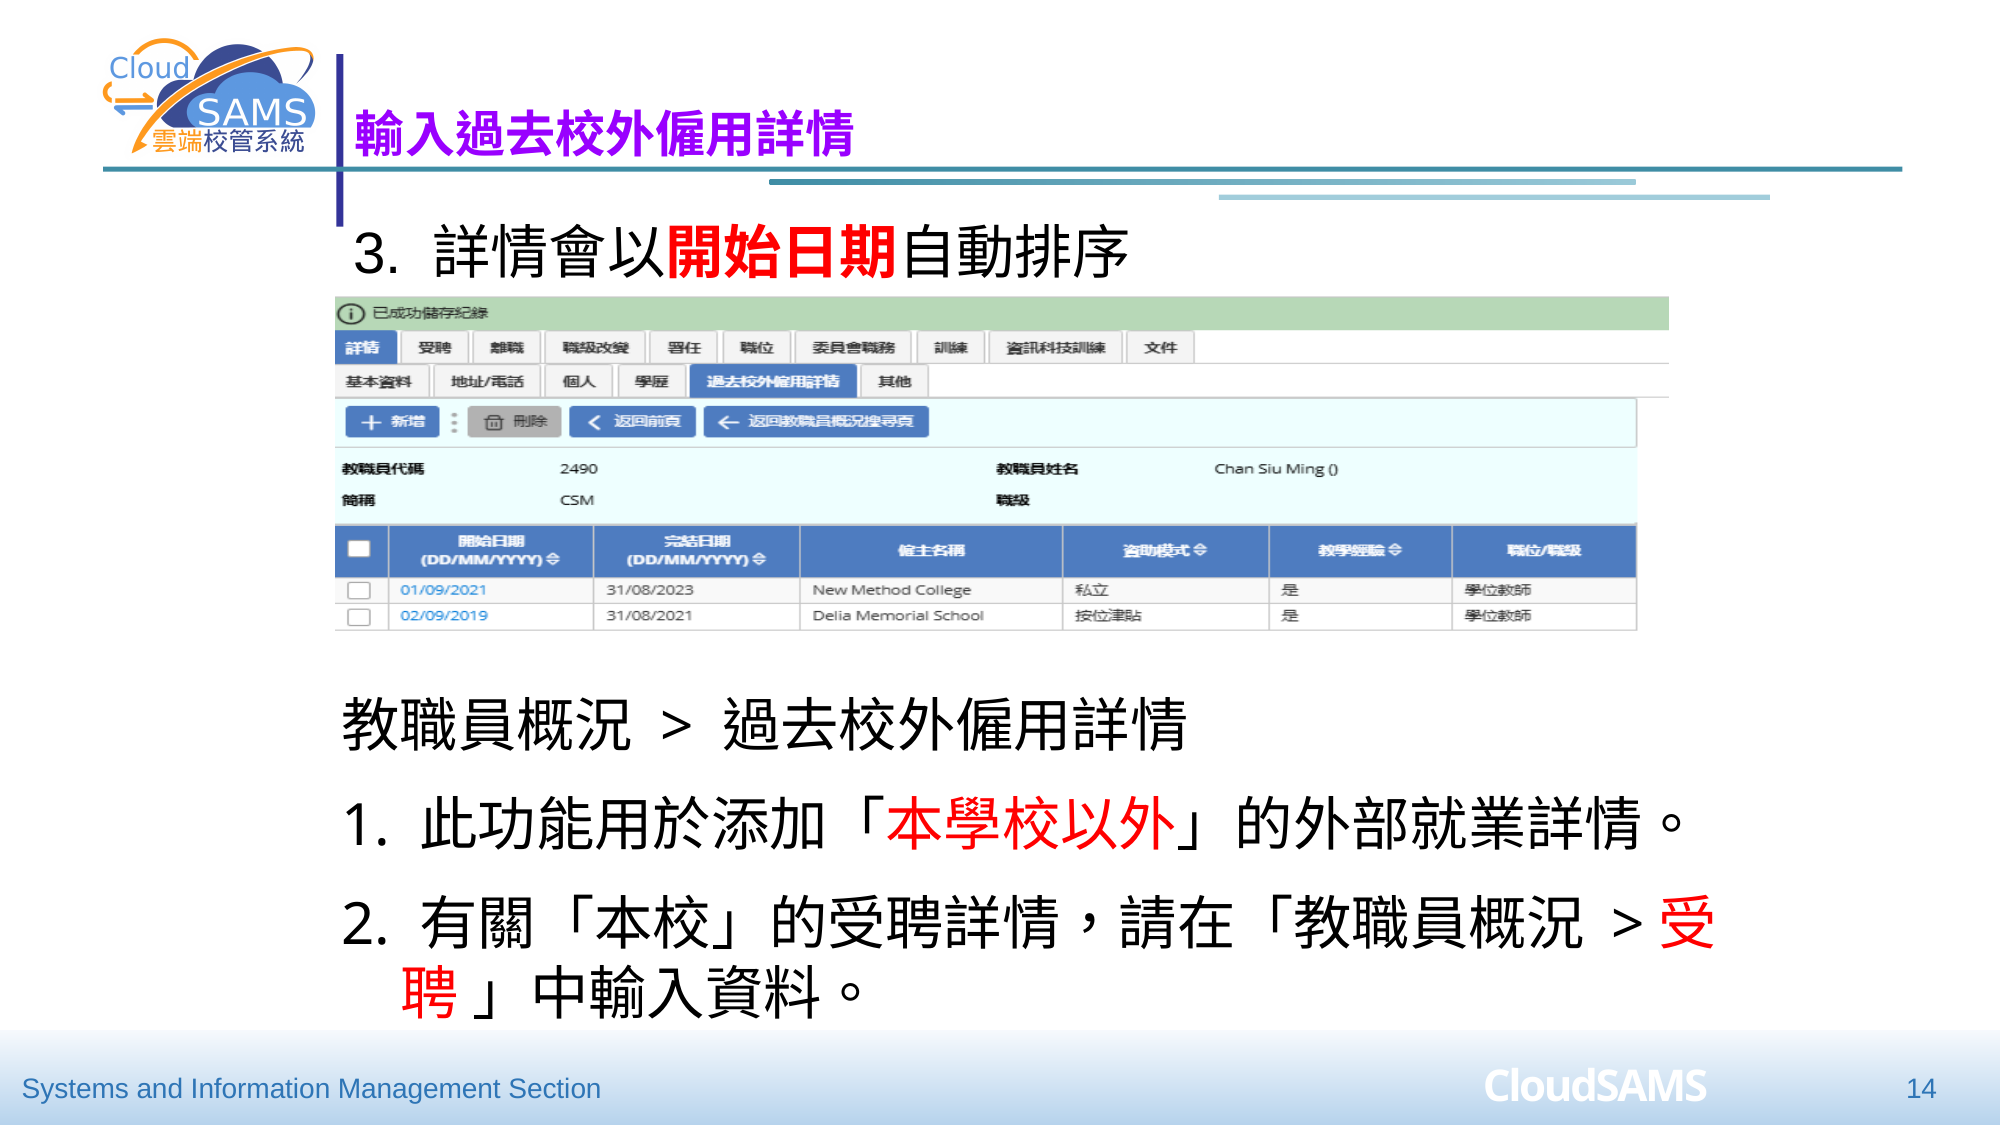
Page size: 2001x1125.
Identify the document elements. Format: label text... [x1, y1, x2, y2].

text_box 教職員概況 > 過去校外僱用詳情 1. 此功能用於添加「本學校以外」的外部就業詳情。 2. 有關「本校」的受聘詳情，請在「教職員概況 >受聘 」中輸入資料。 [326, 680, 1750, 1100]
picture [334, 293, 1669, 646]
title 輸入過去校外僱用詳情 [340, 44, 1907, 170]
picture [87, 7, 349, 175]
text_box 3. 詳情會以開始日期自動排序 [338, 208, 1270, 292]
slide_number 14 [1755, 1063, 1952, 1125]
